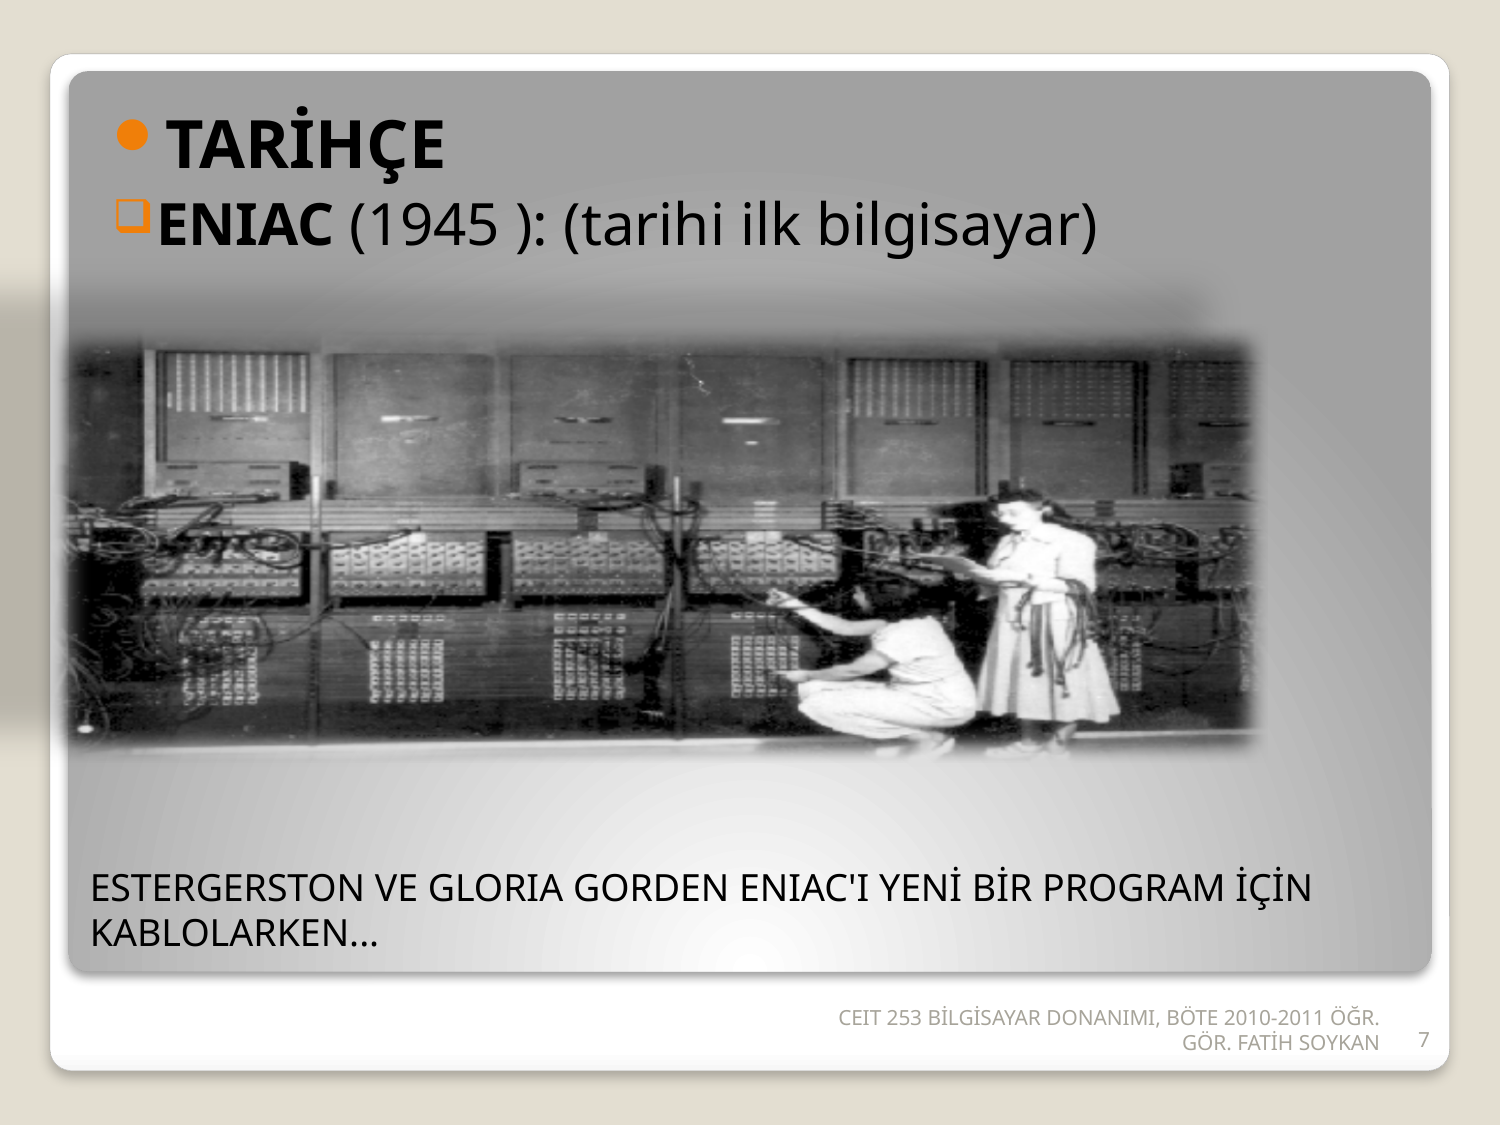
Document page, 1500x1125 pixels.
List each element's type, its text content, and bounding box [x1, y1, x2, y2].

list TARİHÇE ENIAC (1945 ): (tarihi ilk bilgisayar) [82, 86, 1425, 775]
slide_number 7 [1395, 1002, 1445, 1063]
text_box ESTERGERSTON VE GLORIA GORDEN ENIAC'I YENİ BİR PROGRAM İÇİN KABLOLARKEN... [74, 856, 1425, 962]
picture [49, 324, 1268, 763]
footer CEIT 253 BİLGİSAYAR DONANIMI, BÖTE 2010-2011 ÖĞR. GÖR. FATİH SOYKAN [800, 1002, 1395, 1063]
